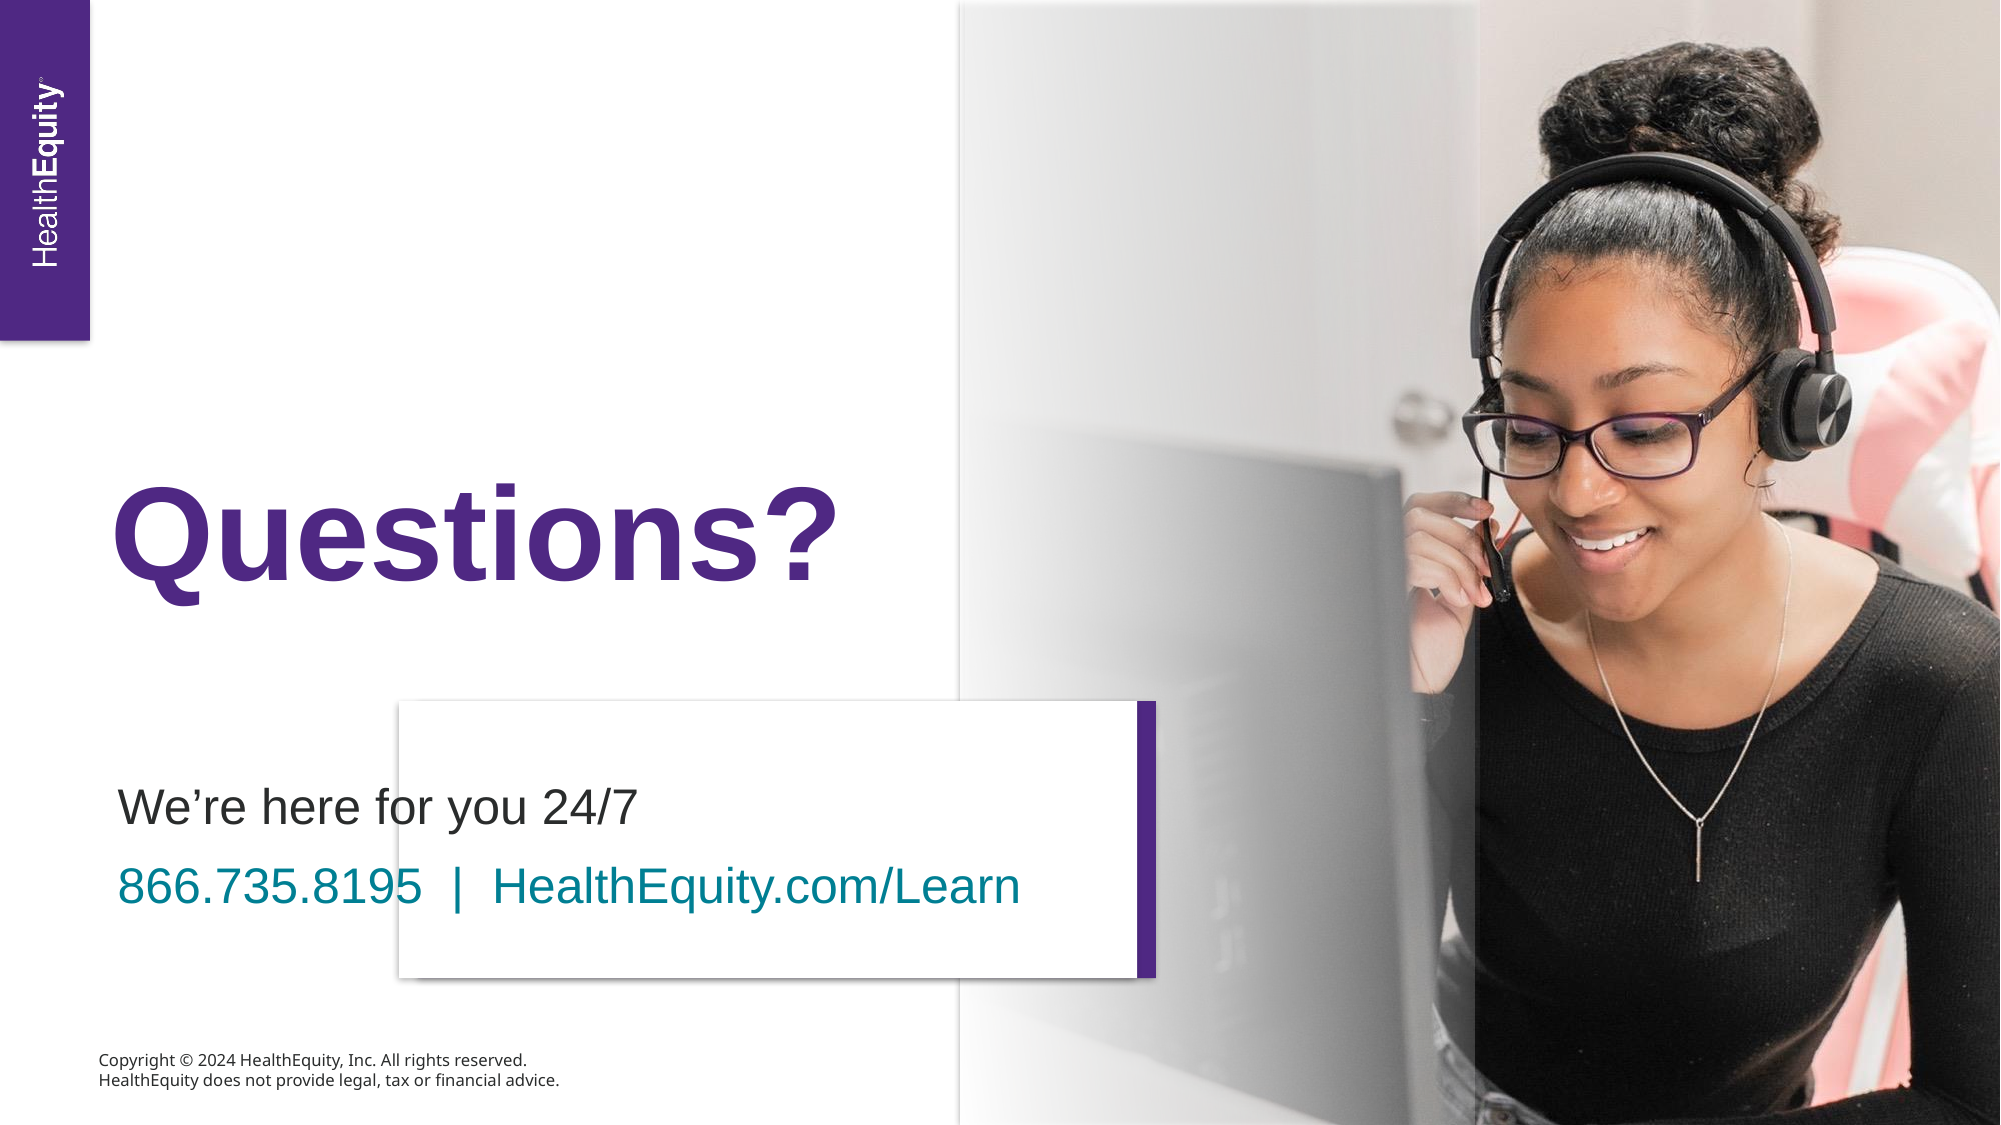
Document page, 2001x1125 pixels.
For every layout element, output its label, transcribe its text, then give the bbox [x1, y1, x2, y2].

picture [675, 0, 2000, 1125]
text_box Copyright © 2024 HealthEquity, Inc. All rights reserved. HealthEquity does not provide legal, tax or financial advice. [98, 1042, 670, 1090]
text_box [0, 125, 216, 216]
text_box Questions? [96, 439, 670, 604]
text_box 866.735.8195​ | HealthEquity.com/Learn [117, 847, 393, 914]
picture [33, 216, 64, 266]
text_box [398, 700, 1157, 979]
text_box We’re here for you 24/7 [117, 749, 393, 811]
picture [33, 78, 64, 125]
